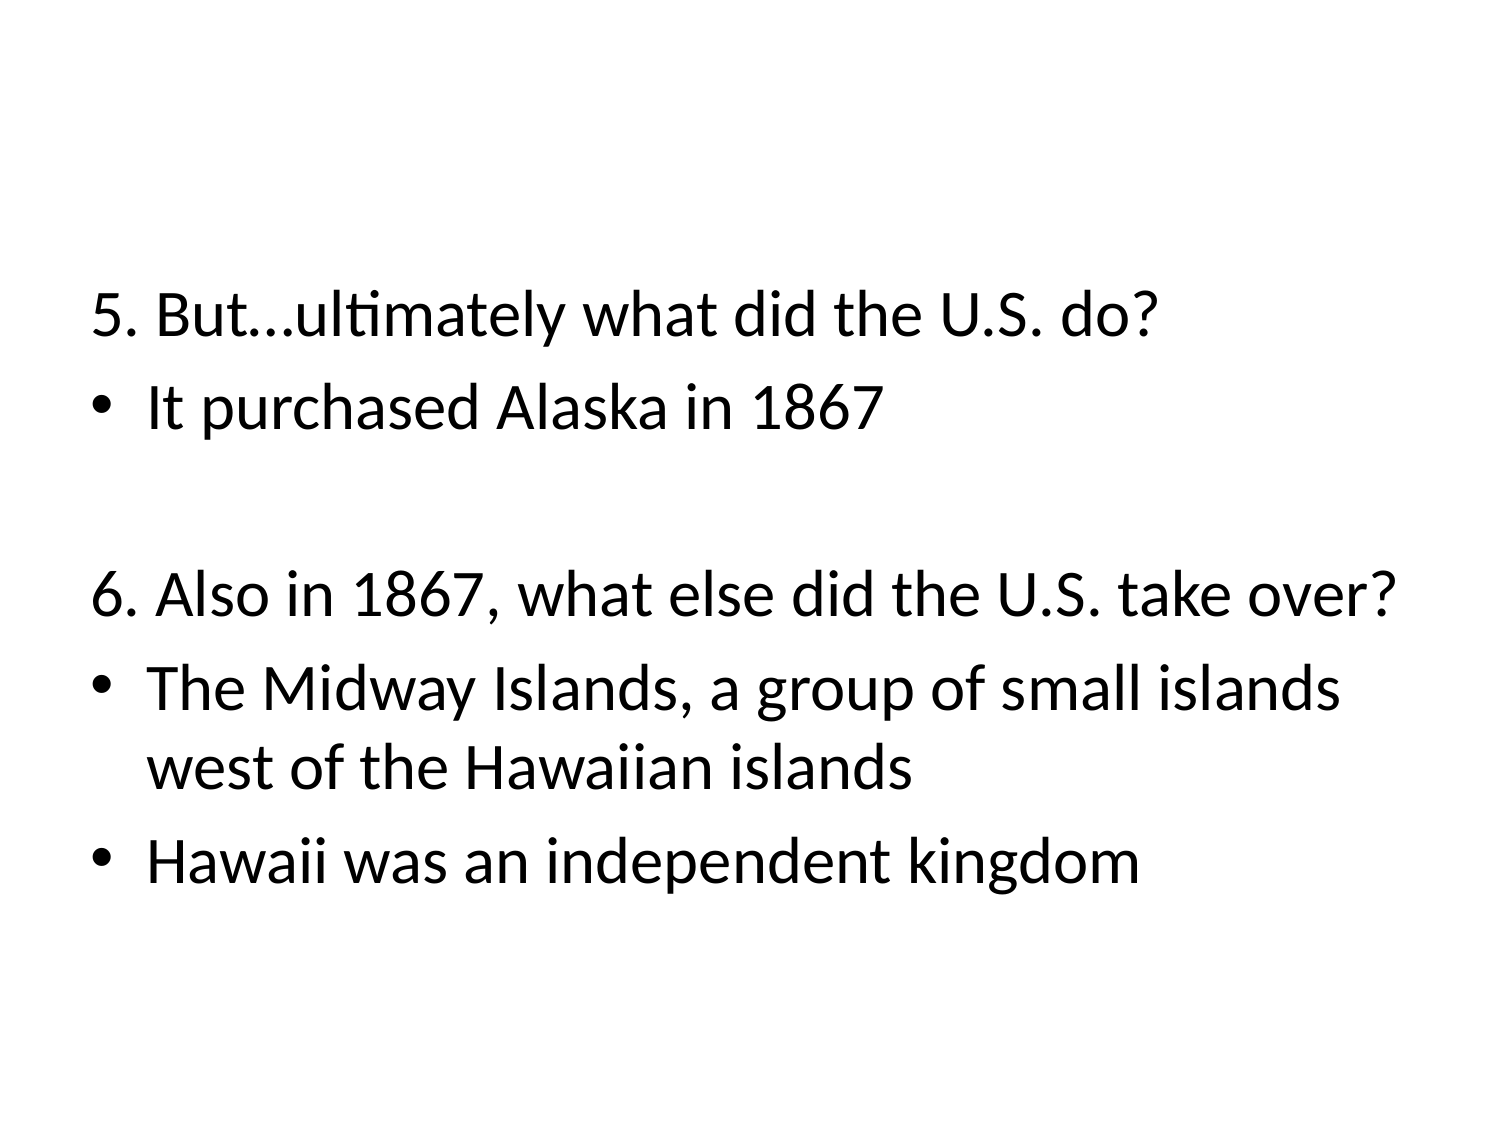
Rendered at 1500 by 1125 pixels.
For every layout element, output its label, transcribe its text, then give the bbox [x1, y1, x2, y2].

list 5. But…ultimately what did the U.S. do? It purchased Alaska in 1867 6. Also in 1867, what else did the U.S. take over? The Midway Islands, a group of small islands west of the Hawaiian islands Hawaii was an independent kingdom [75, 262, 1425, 1005]
